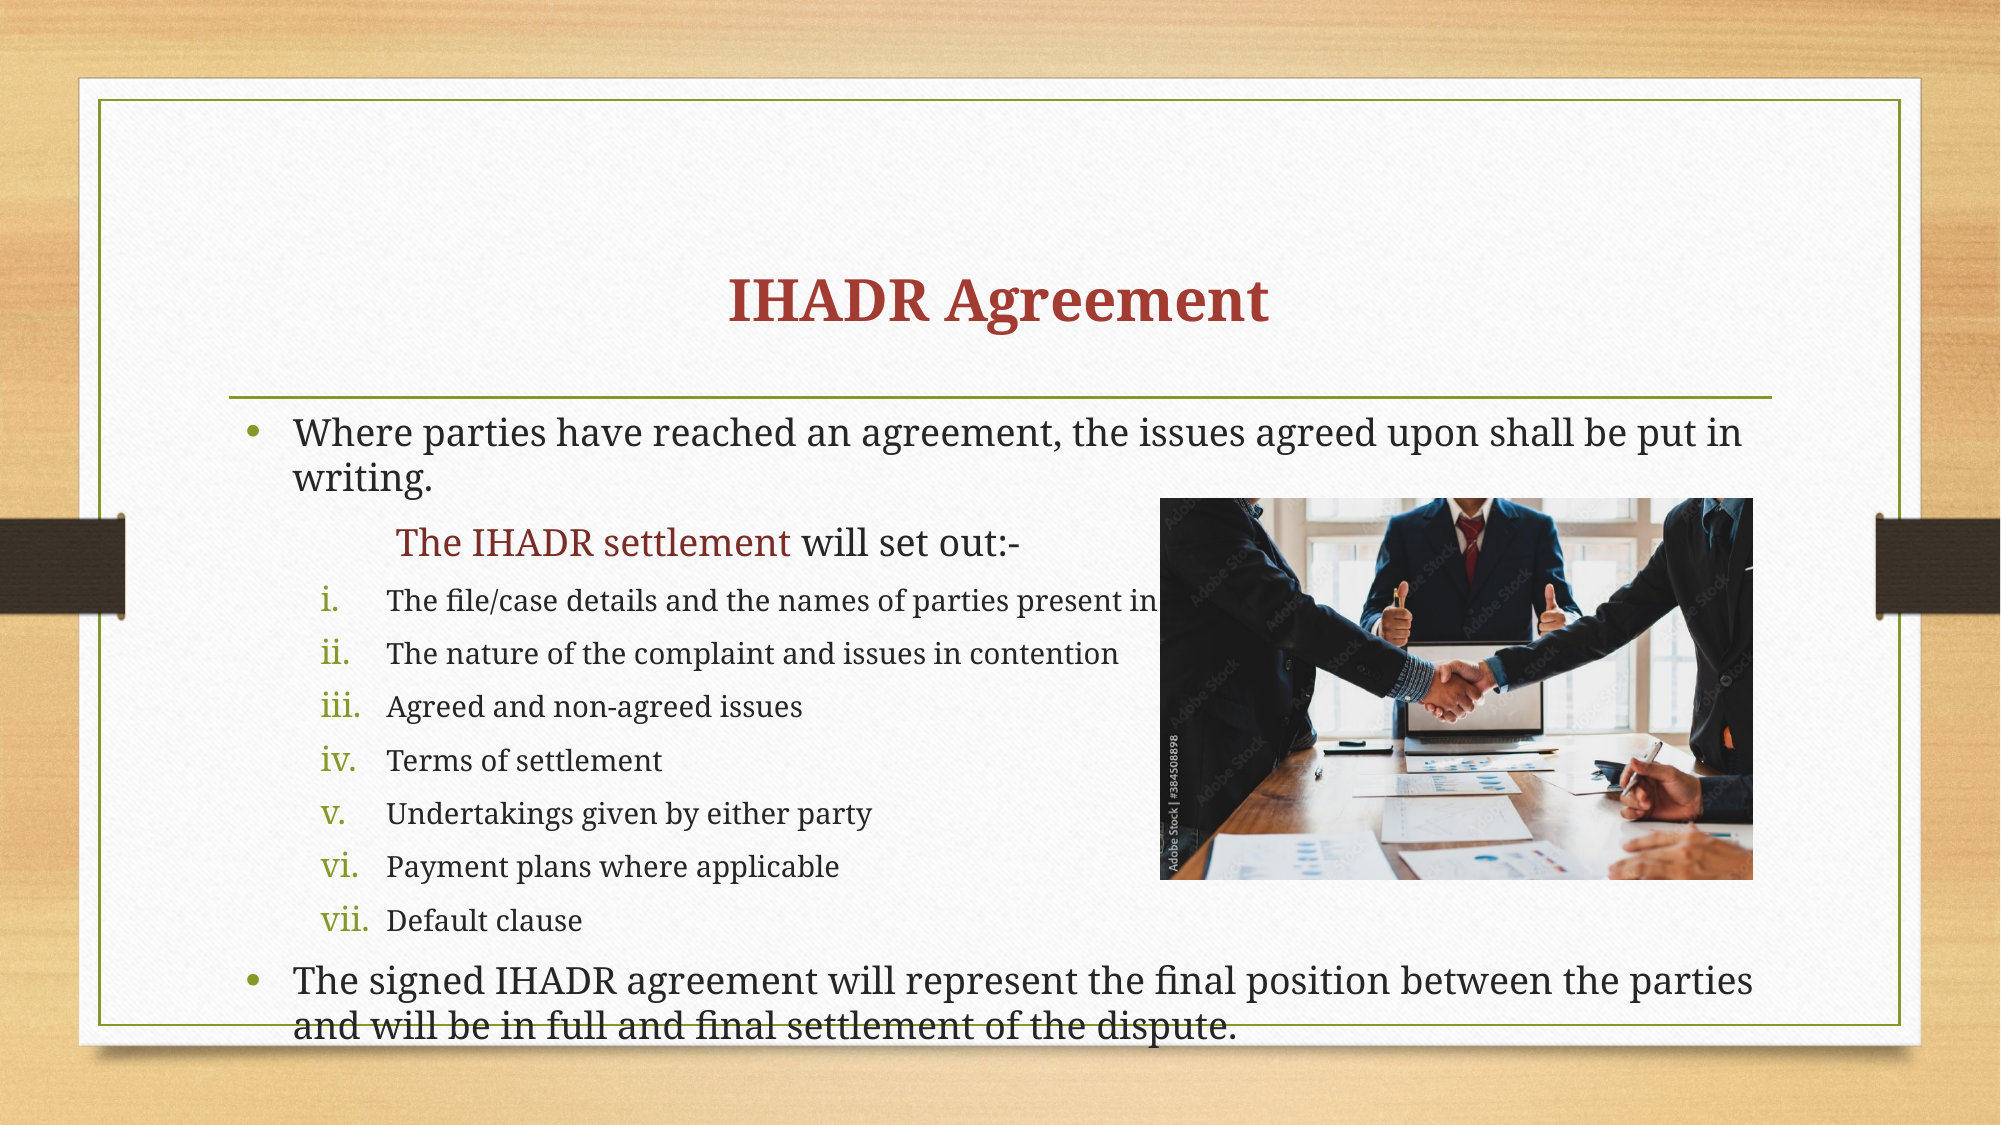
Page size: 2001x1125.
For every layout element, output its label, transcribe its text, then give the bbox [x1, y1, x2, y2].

picture [0, 0, 2001, 1125]
title IHADR Agreement [234, 216, 1765, 380]
list Where parties have reached an agreement, the issues agreed upon shall be put in writing. The IHADR settlement will set out:- The file/case details and the names of parties present in the session The nature of the complaint and issues in contention Agreed and non-agreed issues Terms of settlement Undertakings given by either party Payment plans where applicable Default clause The signed IHADR agreement will represent the final position between the parties and will be in full and final settlement of the dispute. [234, 402, 1787, 1014]
